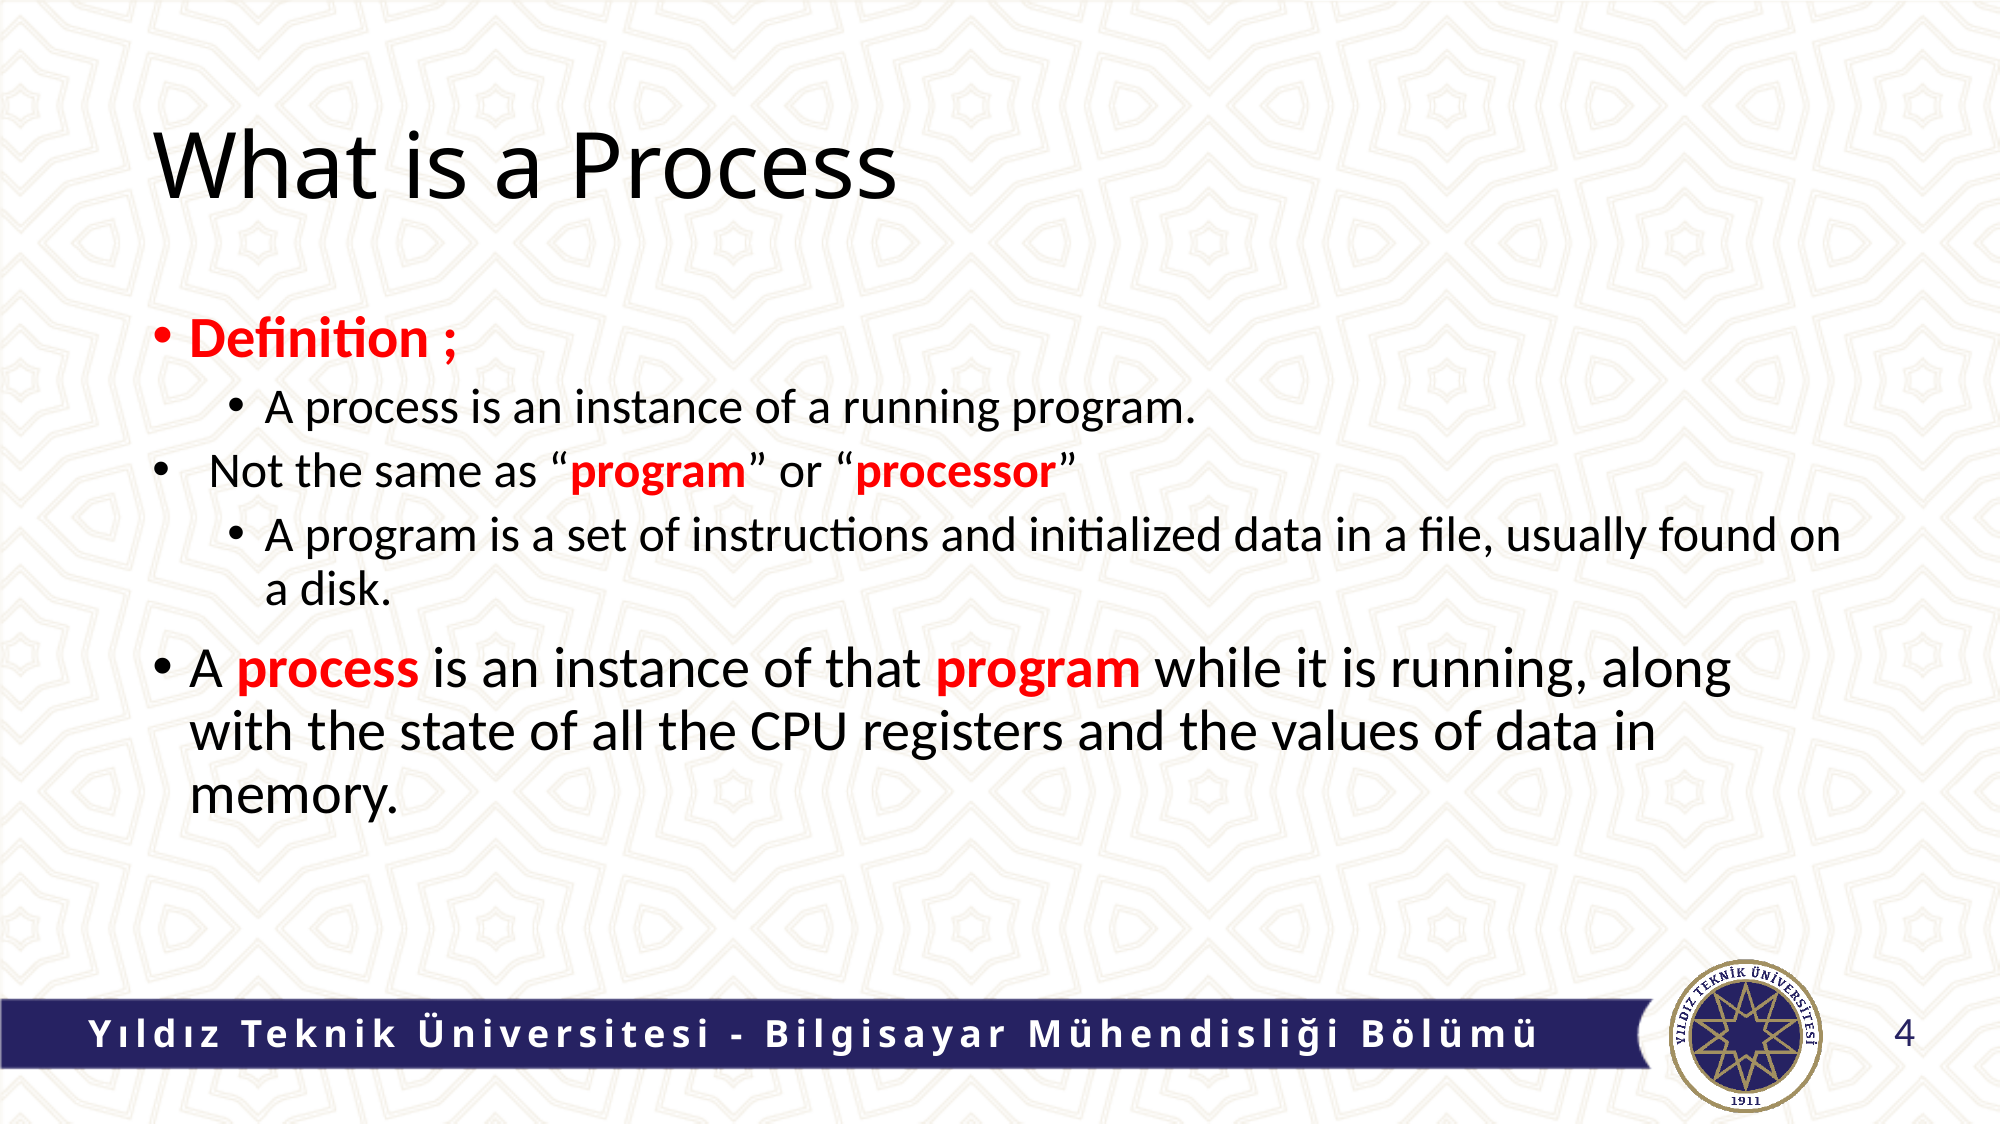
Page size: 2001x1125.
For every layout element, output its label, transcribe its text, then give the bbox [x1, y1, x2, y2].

text_box 4 [1827, 1000, 1983, 1060]
picture [0, 0, 2000, 1125]
text_box What is a Process [137, 59, 1863, 278]
text_box Definition ; A process is an instance of a running program. Not the same as “program” or “processor” A program is a set of instructions and initialized data in a file, usually found on a disk. A process is an instance of that program while it is running, along with the state of all the CPU registers and the values of data in memory. [137, 299, 1863, 981]
text_box Yıldız Teknik Üniversitesi - Bilgisayar Mühendisliği Bölümü [0, 997, 1627, 1069]
